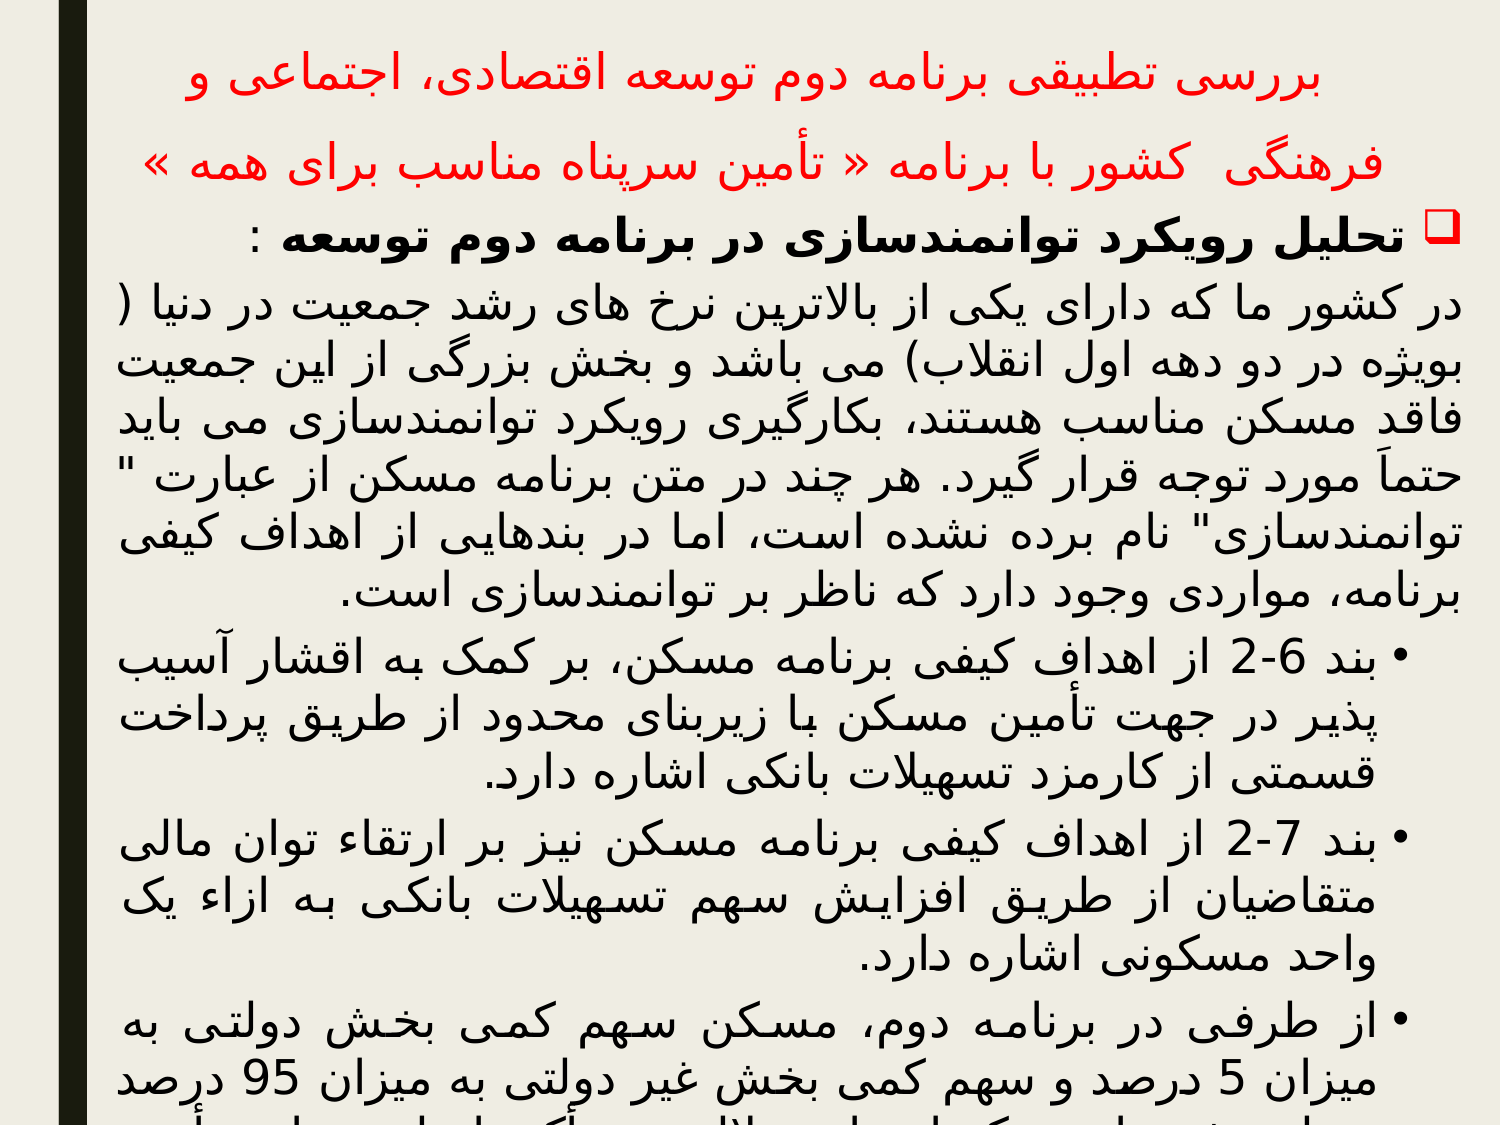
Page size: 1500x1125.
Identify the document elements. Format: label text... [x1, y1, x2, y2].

text_box بررسی تطبیقی برنامه دوم توسعه اقتصادی، اجتماعی و فرهنگی کشور با برنامه « تأمین سرپناه مناسب برای همه » [123, 1, 1405, 196]
text_box تحلیل رویکرد توانمندسازی در برنامه دوم توسعه : در کشور ما که دارای یکی از بالاترین نرخ های رشد جمعیت در دنیا ( بویژه در دو دهه اول انقلاب) می باشد و بخش بزرگی از این جمعیت فاقد مسکن مناسب هستند، بکارگیری رویکرد توانمندسازی می باید حتماَ مورد توجه قرار گیرد. هر چند در متن برنامه مسکن از عبارت " توانمندسازی" نام برده نشده است، اما در بندهایی از اهداف کیفی برنامه، مواردی وجود دارد که ناظر بر توانمندسازی است. بند 6-2 از اهداف کیفی برنامه مسکن، بر کمک به اقشار آسیب پذیر در جهت تأمین مسکن با زیربنای محدود از طریق پرداخت قسمتی از کارمزد تسهیلات بانکی اشاره دارد. بند 7-2 از اهداف کیفی برنامه مسکن نیز بر ارتقاء توان مالی متقاضیان از طریق افزایش سهم تسهیلات بانکی به ازاء یک واحد مسکونی اشاره دارد. از طرفی در برنامه دوم، مسکن سهم کمی بخش دولتی به میزان 5 درصد و سهم کمی بخش غیر دولتی به میزان 95 درصد منظور شده است که این امر دلالت بر تأکید اصلی برنامه تأمین مسکن توسط خود مردم و افراد فاقد مسکن دارد و به عبارتی رویکرد توانمندسازی مدنظر بوده است. [100, 196, 1480, 1125]
